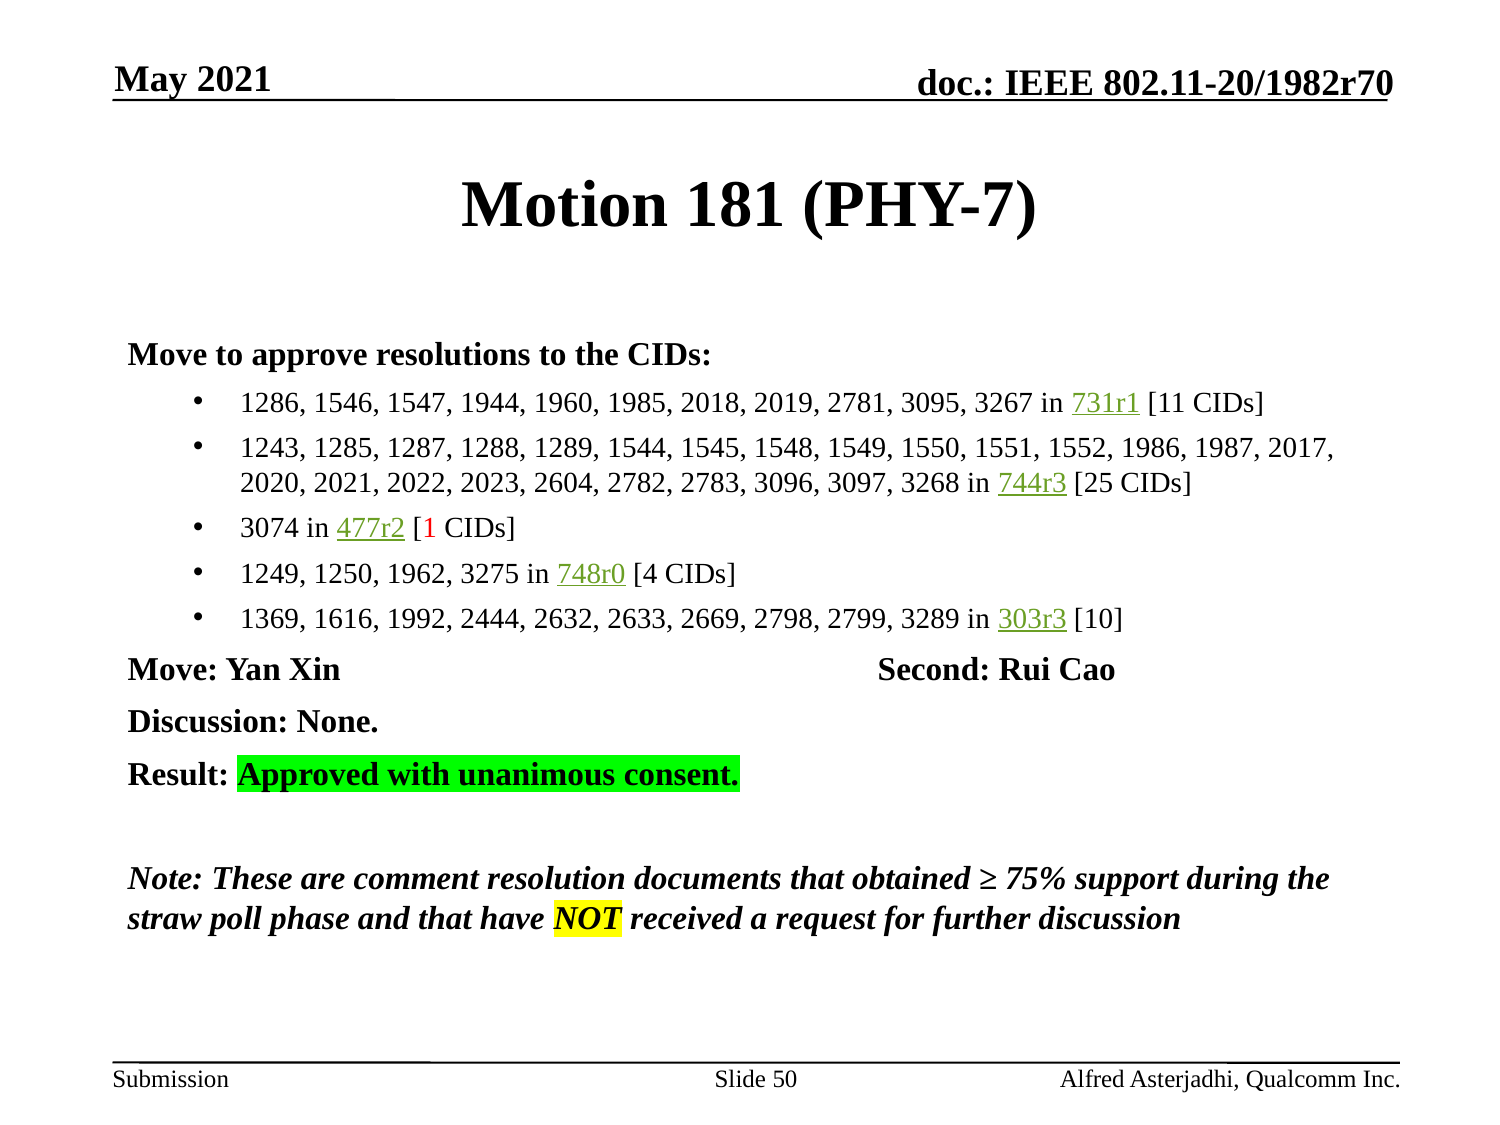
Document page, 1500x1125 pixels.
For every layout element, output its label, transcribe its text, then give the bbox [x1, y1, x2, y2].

title Motion 181 (PHY-7) [112, 112, 1388, 288]
list Move to approve resolutions to the CIDs: 1286, 1546, 1547, 1944, 1960, 1985, 2018, 2019, 2781, 3095, 3267 in 731r1 [11 CIDs] 1243, 1285, 1287, 1288, 1289, 1544, 1545, 1548, 1549, 1550, 1551, 1552, 1986, 1987, 2017, 2020, 2021, 2022, 2023, 2604, 2782, 2783, 3096, 3097, 3268 in 744r3 [25 CIDs] 3074 in 477r2 [1 CIDs] 1249, 1250, 1962, 3275 in 748r0 [4 CIDs] 1369, 1616, 1992, 2444, 2632, 2633, 2669, 2798, 2799, 3289 in 303r3 [10] Move: Yan Xin Second: Rui Cao Discussion: None. Result: Approved with unanimous consent. Note: These are comment resolution documents that obtained ≥ 75% support during the straw poll phase and that have NOT received a request for further discussion [112, 324, 1388, 1063]
slide_number Slide 50 [712, 1061, 800, 1123]
footer Alfred Asterjadhi, Qualcomm Inc. [878, 1061, 1402, 1093]
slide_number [114, 54, 423, 100]
